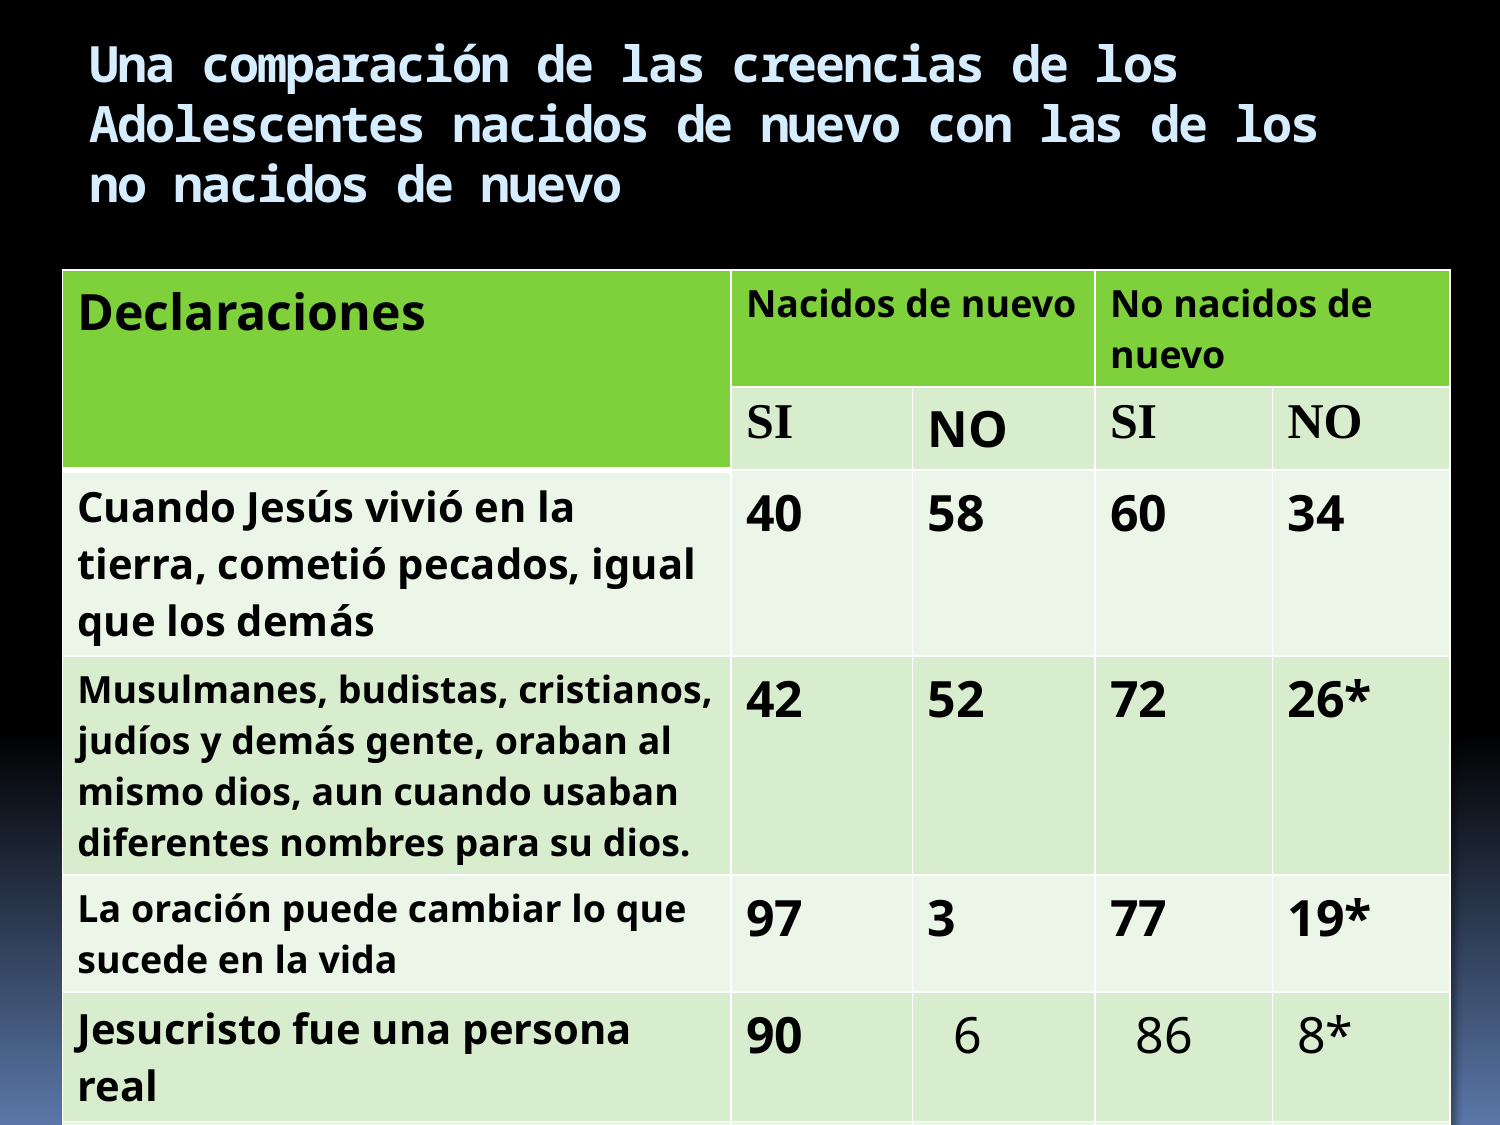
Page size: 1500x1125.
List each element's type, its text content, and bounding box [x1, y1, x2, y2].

table_cell 52 [913, 657, 1094, 874]
table_header No nacidos de nuevo [1096, 271, 1449, 386]
table_cell 6 [913, 993, 1094, 1121]
table_cell La oración puede cambiar lo que sucede en la vida [63, 876, 730, 991]
table_cell 58 [913, 471, 1094, 655]
table_cell 42 [732, 657, 912, 874]
table_cell 8* [1273, 993, 1449, 1121]
table_cell 60 [1096, 471, 1272, 655]
table_cell 19* [1273, 876, 1449, 991]
table_cell Musulmanes, budistas, cristianos, judíos y demás gente, oraban al mismo dios, aun cuando usaban diferentes nombres para su dios. [63, 657, 730, 874]
table_header Declaraciones [63, 271, 730, 467]
table_cell 72 [1096, 657, 1272, 874]
title Una comparación de las creencias de los Adolescentes nacidos de nuevo con las de los no nacidos de nuevo [75, 24, 1413, 150]
table_cell 86 [1096, 993, 1272, 1121]
table_cell 77 [1096, 876, 1272, 991]
table_cell Jesucristo fue una persona real [63, 993, 730, 1121]
table_cell 26* [1273, 657, 1449, 874]
table_cell 97 [732, 876, 912, 991]
table_cell Cuando Jesús vivió en la tierra, cometió pecados, igual que los demás [63, 473, 730, 655]
table_cell NO [1273, 388, 1449, 469]
table_cell 3 [913, 876, 1094, 991]
table_cell 40 [732, 471, 912, 655]
table_cell NO [913, 388, 1094, 469]
table_cell 34 [1273, 471, 1449, 655]
table_cell 90 [732, 993, 912, 1121]
table_cell SI [1096, 388, 1272, 469]
table_cell SI [732, 388, 912, 469]
table_header Nacidos de nuevo [732, 271, 1094, 386]
